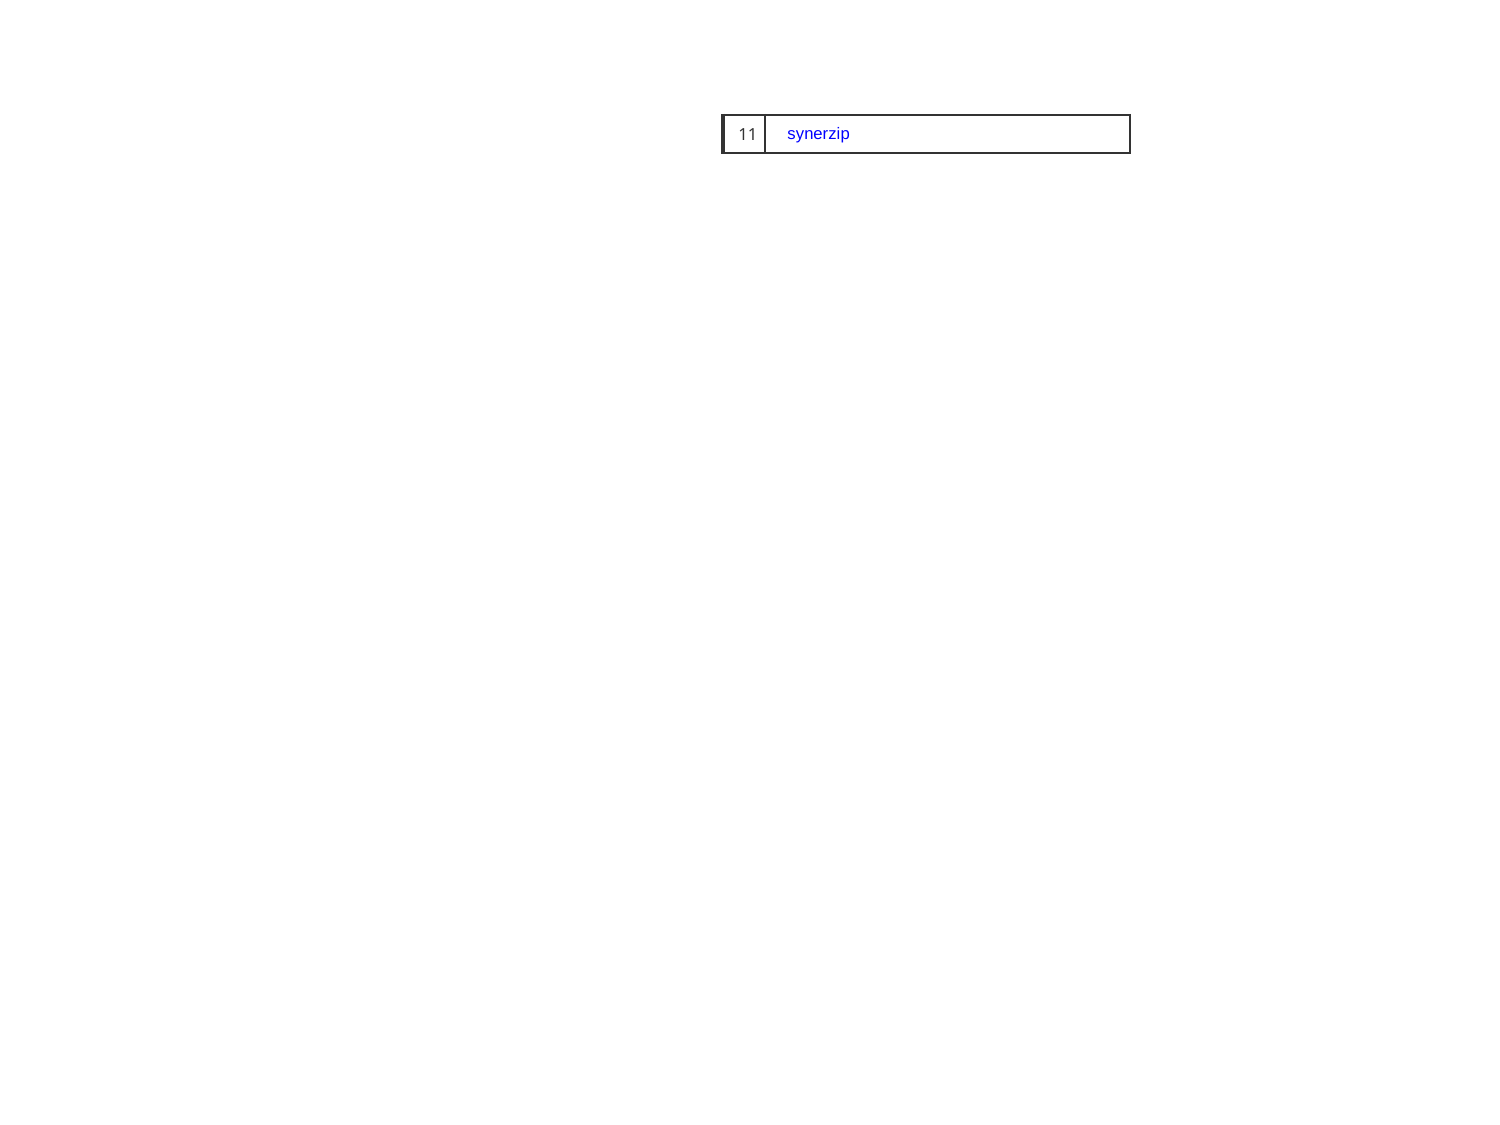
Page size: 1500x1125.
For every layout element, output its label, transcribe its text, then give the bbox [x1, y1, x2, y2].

table_header 11 [725, 116, 764, 152]
table_header synerzip [766, 116, 1129, 152]
